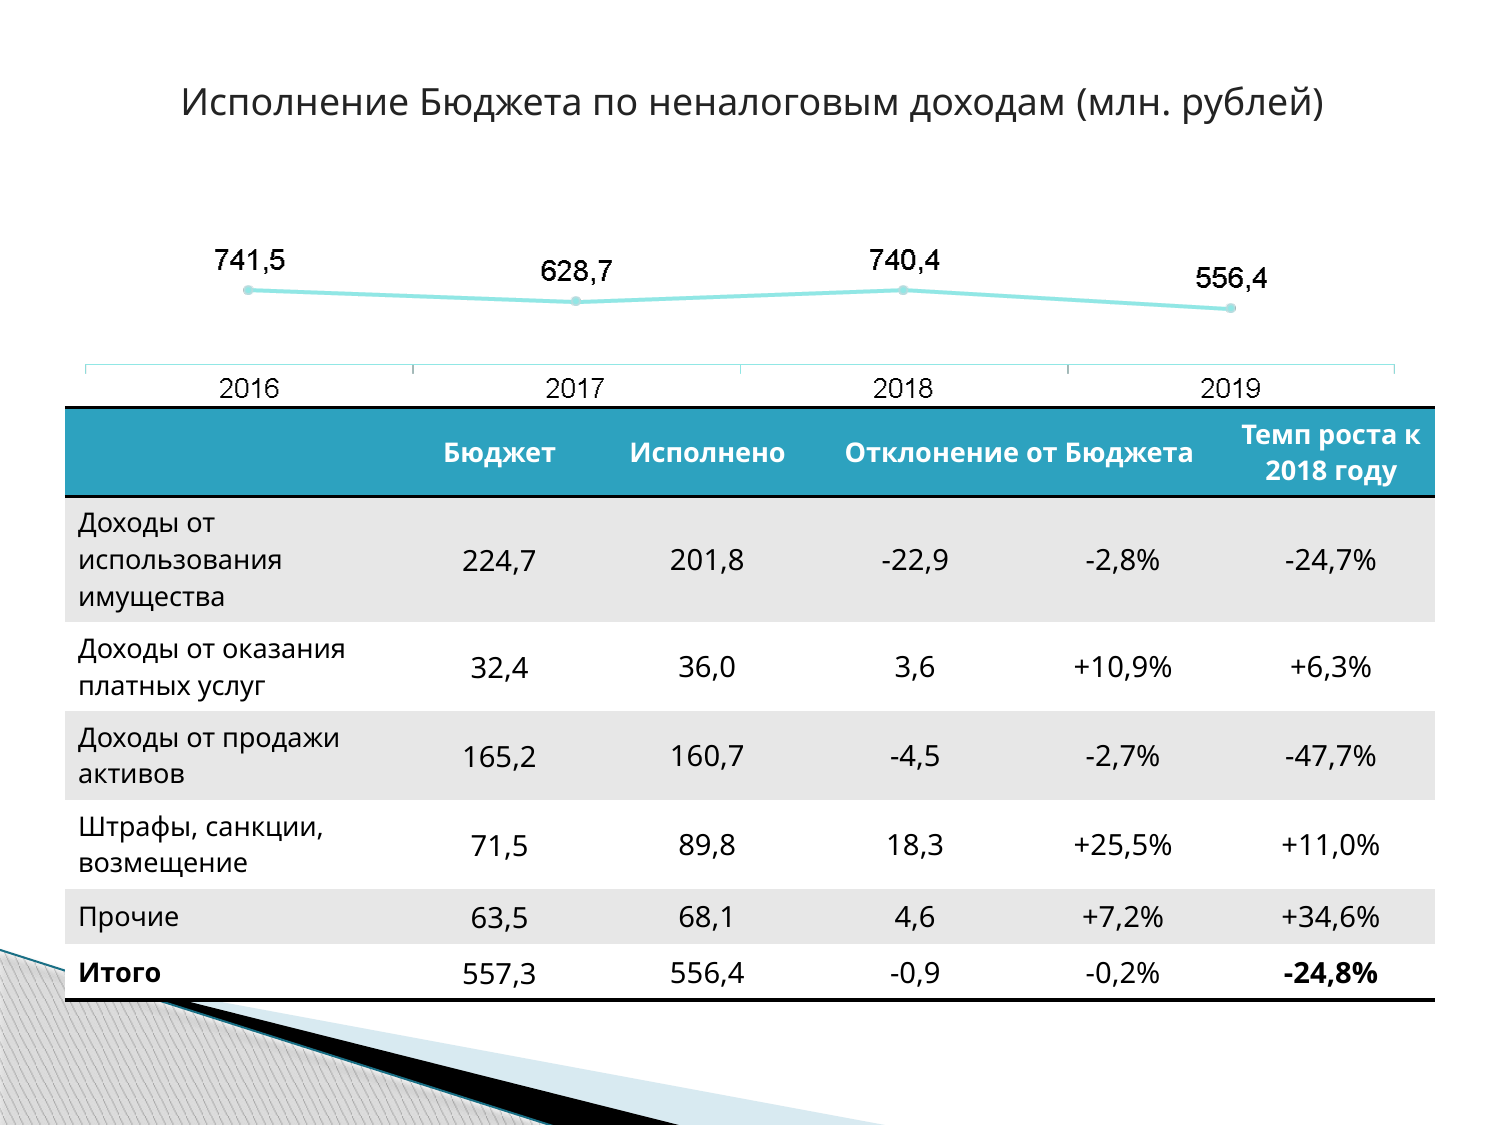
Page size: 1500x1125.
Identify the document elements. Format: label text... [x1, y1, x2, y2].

table_cell +11,0% [1227, 800, 1435, 889]
table_cell -2,7% [1019, 711, 1227, 800]
table_cell Доходы от продажи активов [65, 711, 396, 800]
table_cell -0,9 [811, 944, 1019, 998]
table_cell 71,5 [396, 800, 603, 889]
table_cell Прочие [65, 889, 396, 944]
table_cell Доходы от оказания платных услуг [65, 622, 396, 711]
table_cell -22,9 [811, 498, 1019, 622]
table_cell 63,5 [396, 889, 603, 944]
table_cell 68,1 [603, 889, 811, 944]
table_cell 36,0 [603, 622, 811, 711]
table_cell +10,9% [1019, 622, 1227, 711]
table_cell 557,3 [396, 944, 603, 998]
table_cell 165,2 [396, 711, 603, 800]
table_header Исполнено [603, 437, 811, 495]
table_cell -24,7% [1227, 498, 1435, 622]
table_header [65, 437, 396, 495]
text_box Исполнение Бюджета по неналоговым доходам (млн. рублей) [90, 70, 1415, 131]
table_cell +25,5% [1019, 800, 1227, 889]
table_cell 4,6 [811, 889, 1019, 944]
table_header Отклонение от Бюджета [811, 437, 1227, 495]
table_cell -47,7% [1227, 711, 1435, 800]
table_cell +7,2% [1019, 889, 1227, 944]
table_cell -4,5 [811, 711, 1019, 800]
table_header Бюджет [396, 437, 603, 495]
table_cell +6,3% [1227, 622, 1435, 711]
table_cell -2,8% [1019, 498, 1227, 622]
table_cell 201,8 [603, 498, 811, 622]
table_cell 224,7 [396, 498, 603, 622]
table_cell 556,4 [603, 944, 811, 998]
table_cell 3,6 [811, 622, 1019, 711]
table_cell 32,4 [396, 622, 603, 711]
table_cell -0,2% [1019, 944, 1227, 998]
table_cell 89,8 [603, 800, 811, 889]
table_header Темп роста к 2018 году [1227, 435, 1435, 495]
table_cell -24,8% [1227, 944, 1435, 998]
table_cell +34,6% [1227, 889, 1435, 944]
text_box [46, 198, 1435, 426]
table_cell 160,7 [603, 711, 811, 800]
table_cell Доходы от использования имущества [65, 498, 396, 622]
table_cell Штрафы, санкции, возмещение [65, 800, 396, 889]
table_cell Итого [65, 944, 396, 998]
table_cell 18,3 [811, 800, 1019, 889]
